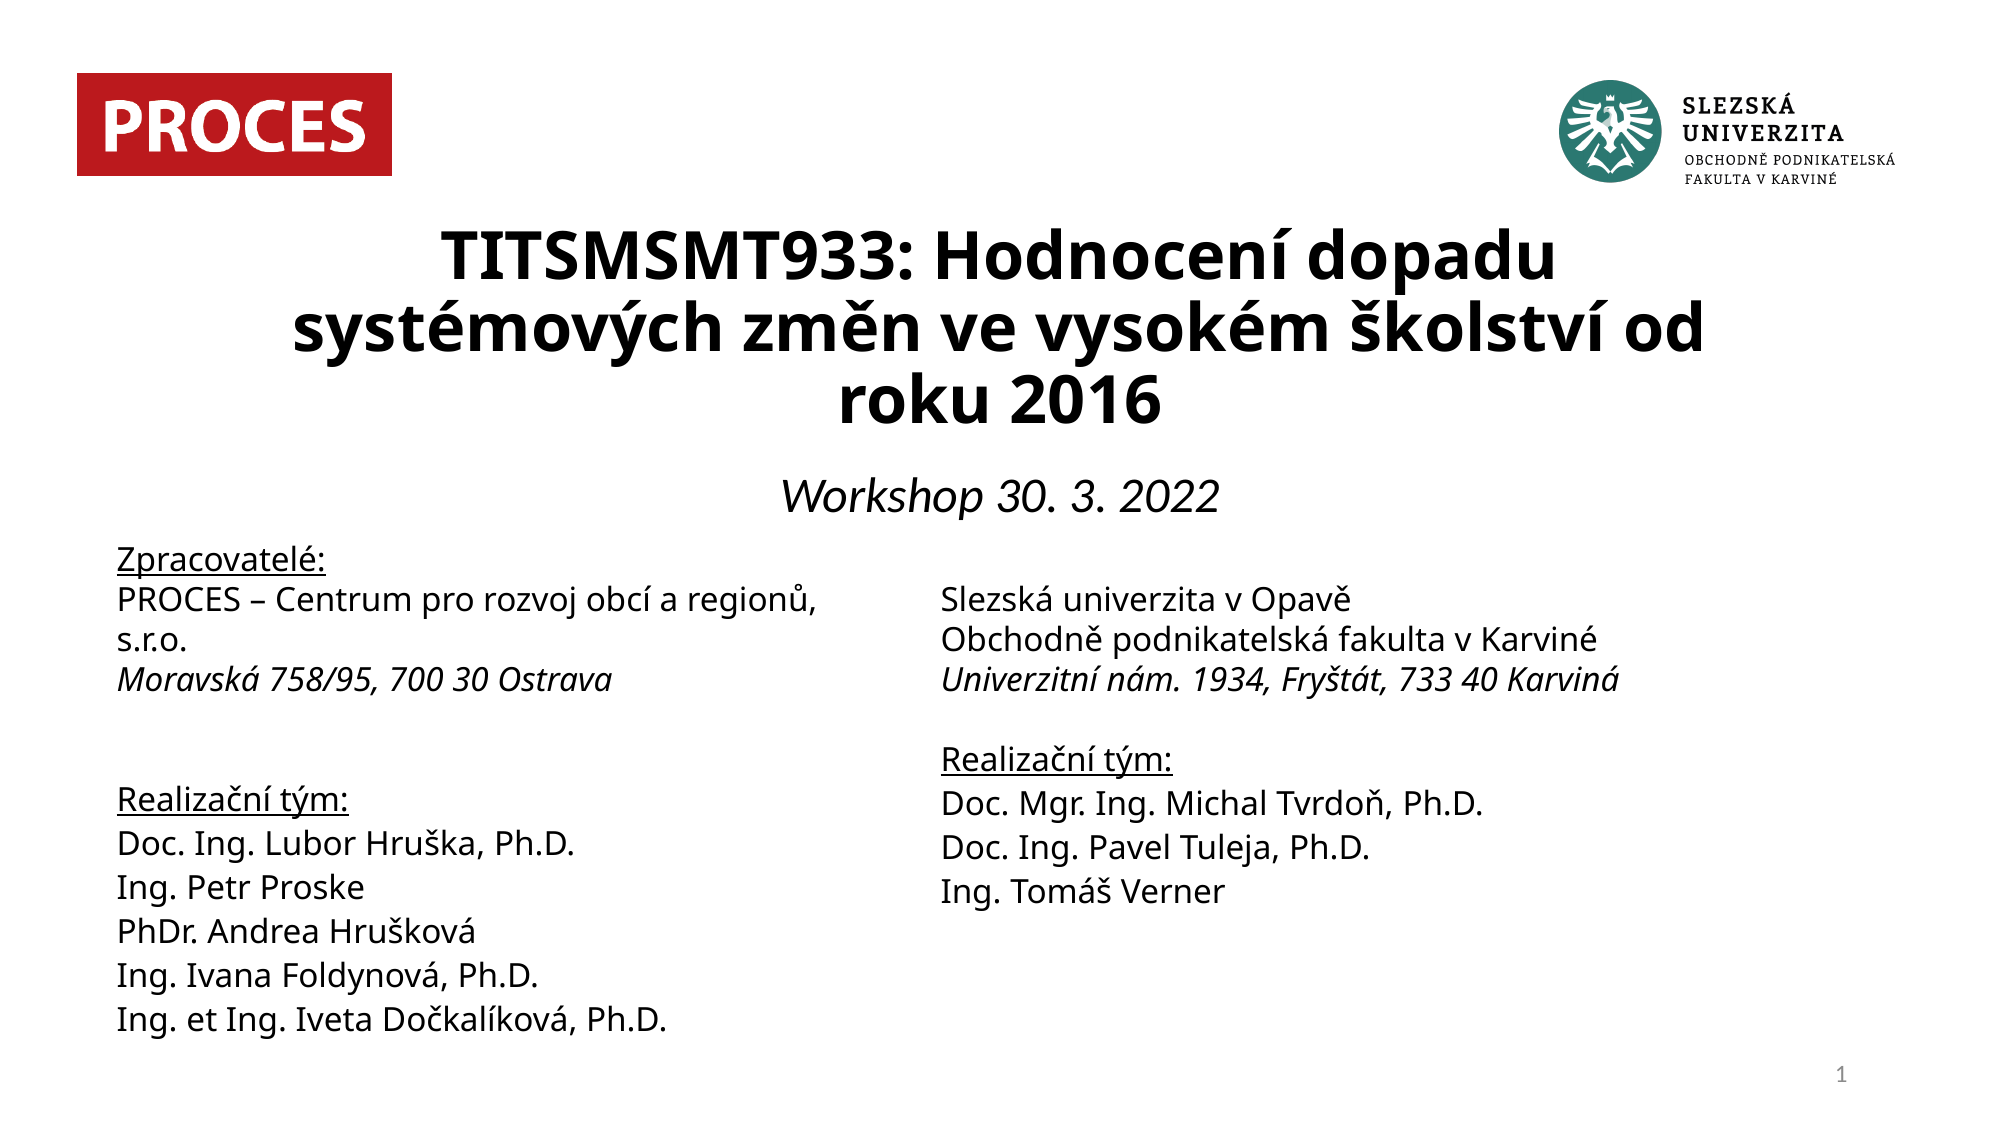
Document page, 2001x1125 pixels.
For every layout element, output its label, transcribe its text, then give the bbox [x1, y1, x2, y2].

slide_number 1 [1412, 1042, 1863, 1103]
subtitle Workshop 30. 3. 2022 [249, 461, 1750, 734]
text_box Slezská univerzita v Opavě Obchodně podnikatelská fakulta v Karviné Univerzitní nám. 1934, Fryštát, 733 40 Karviná Realizační tým: Doc. Mgr. Ing. Michal Tvrdoň, Ph.D. Doc. Ing. Pavel Tuleja, Ph.D. Ing. Tomáš Verner [925, 530, 1736, 918]
text_box Zpracovatelé: PROCES – Centrum pro rozvoj obcí a regionů, s.r.o. Moravská 758/95, 700 30 Ostrava Realizační tým: Doc. Ing. Lubor Hruška, Ph.D. Ing. Petr Proske PhDr. Andrea Hrušková Ing. Ivana Foldynová, Ph.D. Ing. et Ing. Iveta Dočkalíková, Ph.D. [101, 530, 912, 1046]
picture [1558, 80, 1895, 184]
picture [76, 73, 392, 176]
title TITSMSMT933: Hodnocení dopadu systémových změn ve vysokém školství od roku 2016 [249, 53, 1750, 446]
